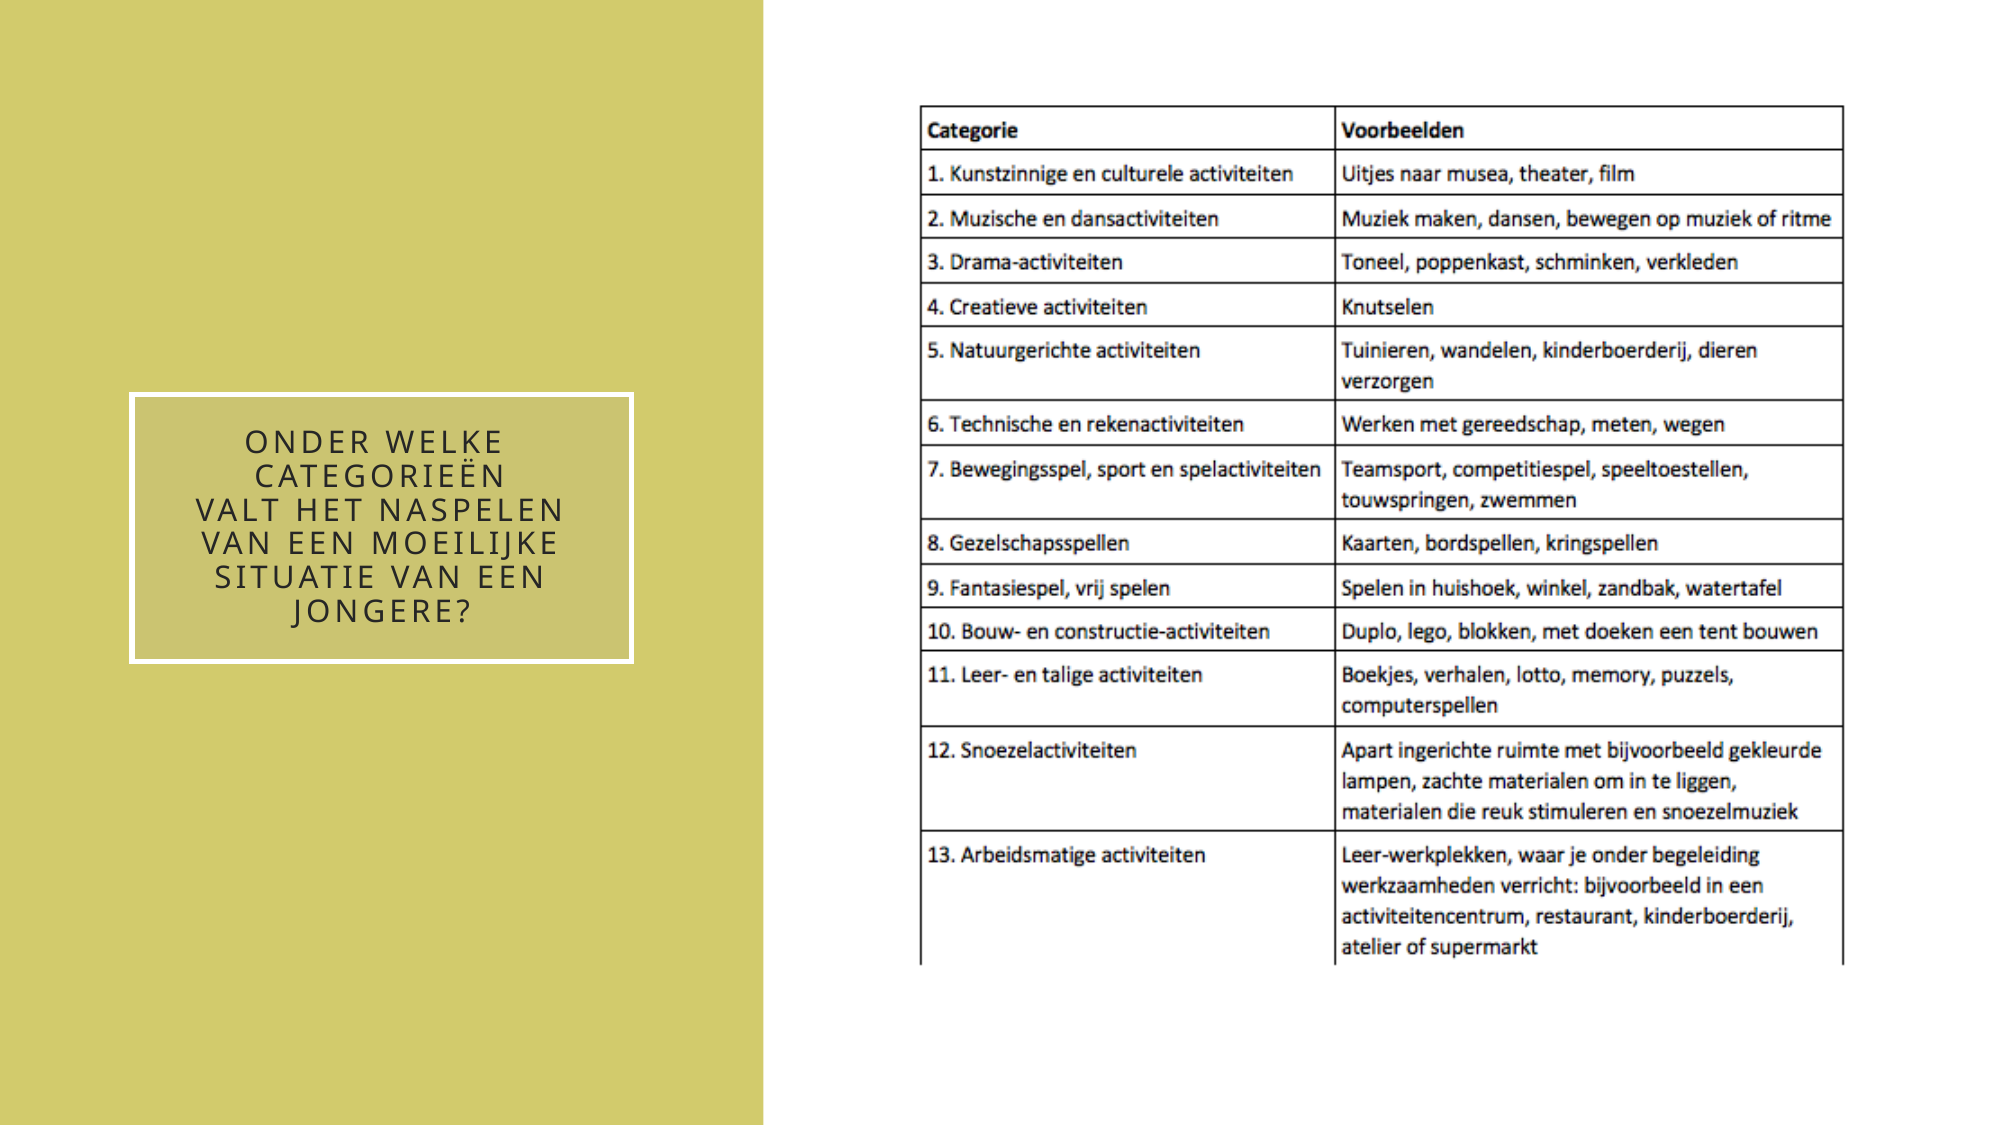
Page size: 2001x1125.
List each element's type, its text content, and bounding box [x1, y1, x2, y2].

picture [915, 104, 1848, 969]
title Onder welke categorieën valt het naspelen van een moeilijke situatie van een jongere? [129, 392, 634, 664]
text_box [762, 0, 2000, 1125]
